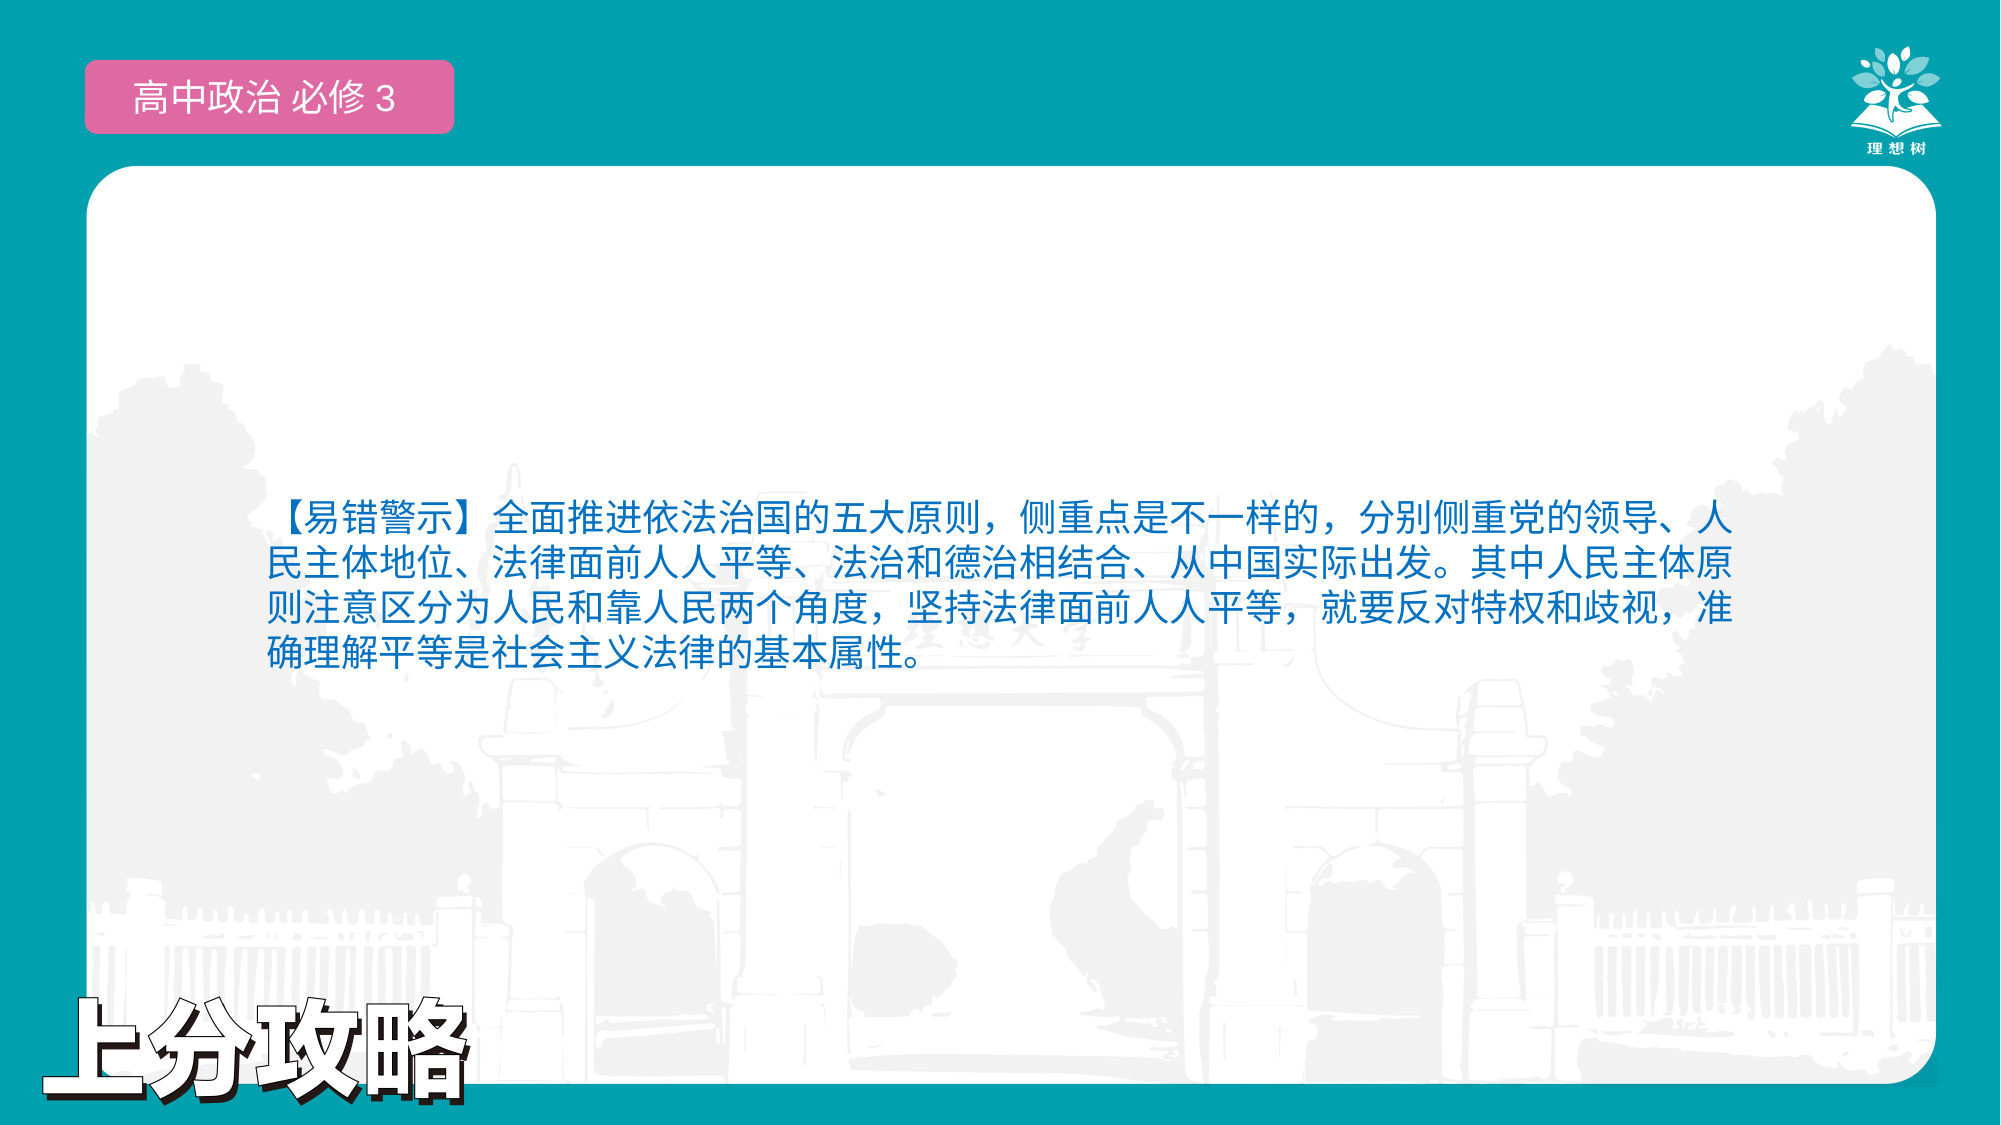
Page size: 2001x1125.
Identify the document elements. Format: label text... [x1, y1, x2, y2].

text_box 高中政治 必修3 [83, 58, 456, 135]
picture [0, 0, 2001, 1125]
text_box 【易错警示】全面推进依法治国的五大原则，侧重点是不一样的，分别侧重党的领导、人民主体地位、法律面前人人平等、法治和德治相结合、从中国实际出发。其中人民主体原则注意区分为人民和靠人民两个角度，坚持法律面前人人平等，就要反对特权和歧视，准确理解平等是社会主义法律的基本属性。 [251, 486, 1749, 682]
